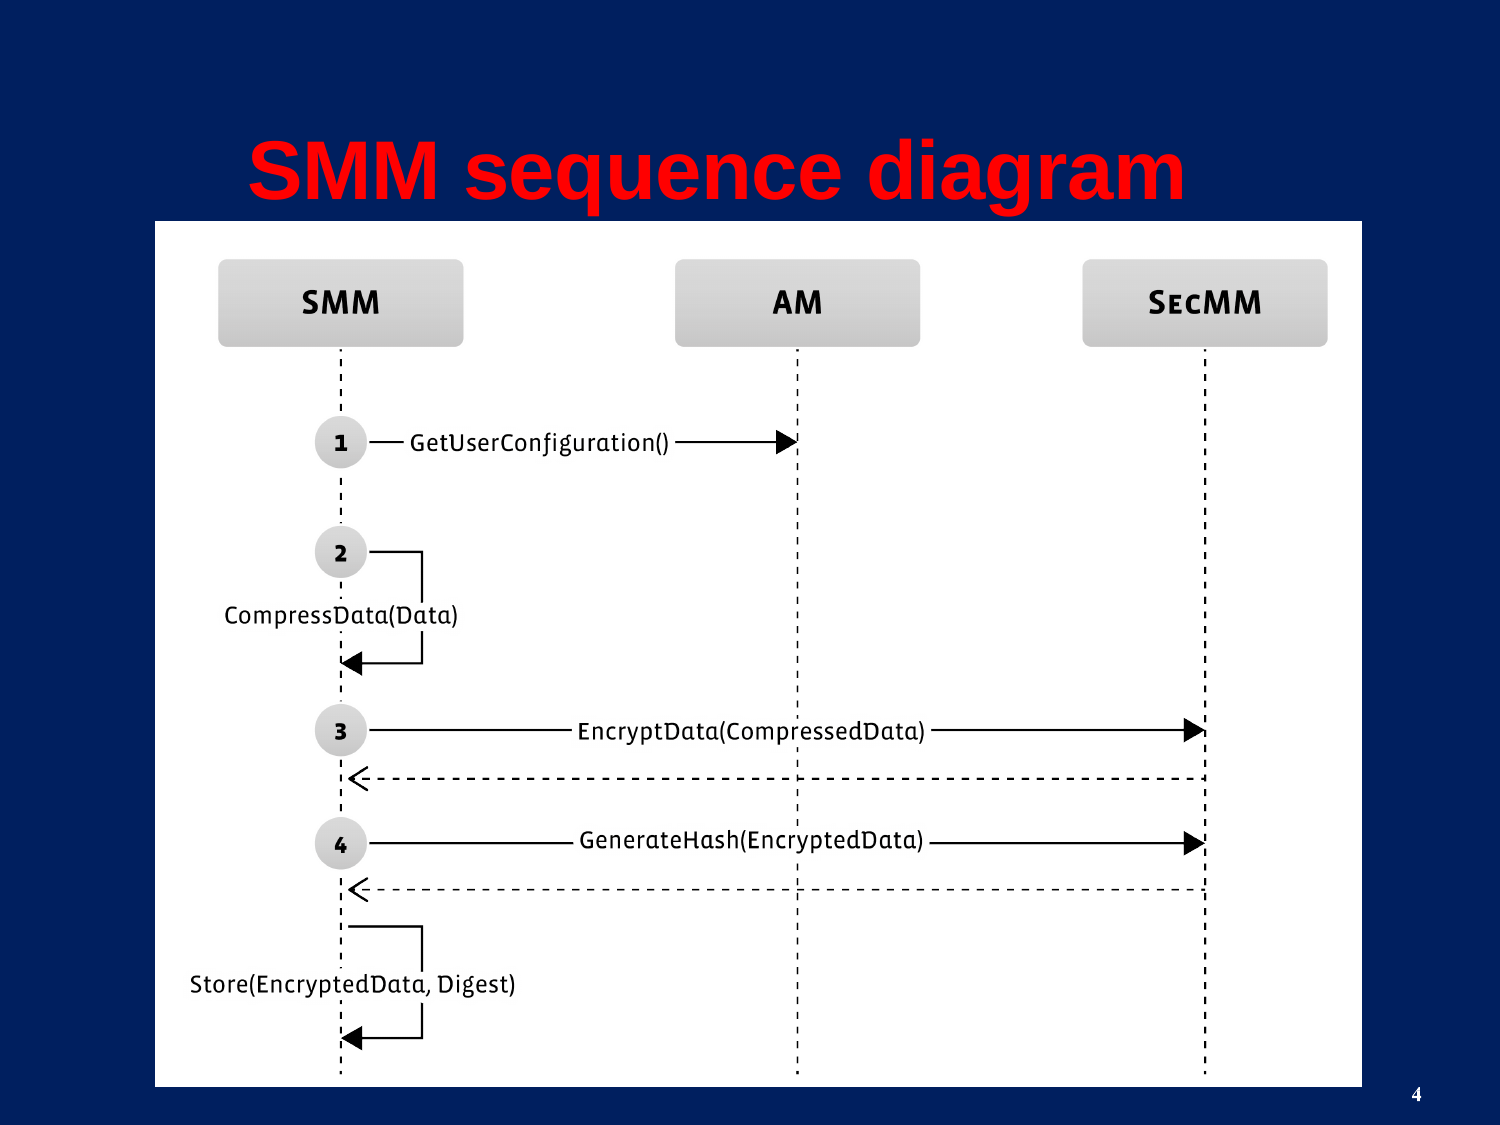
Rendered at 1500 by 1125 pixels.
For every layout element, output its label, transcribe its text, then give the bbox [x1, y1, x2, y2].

text_box SMM sequence diagram [70, 116, 1363, 217]
picture [154, 220, 1363, 1088]
text_box [1412, 1087, 1422, 1102]
